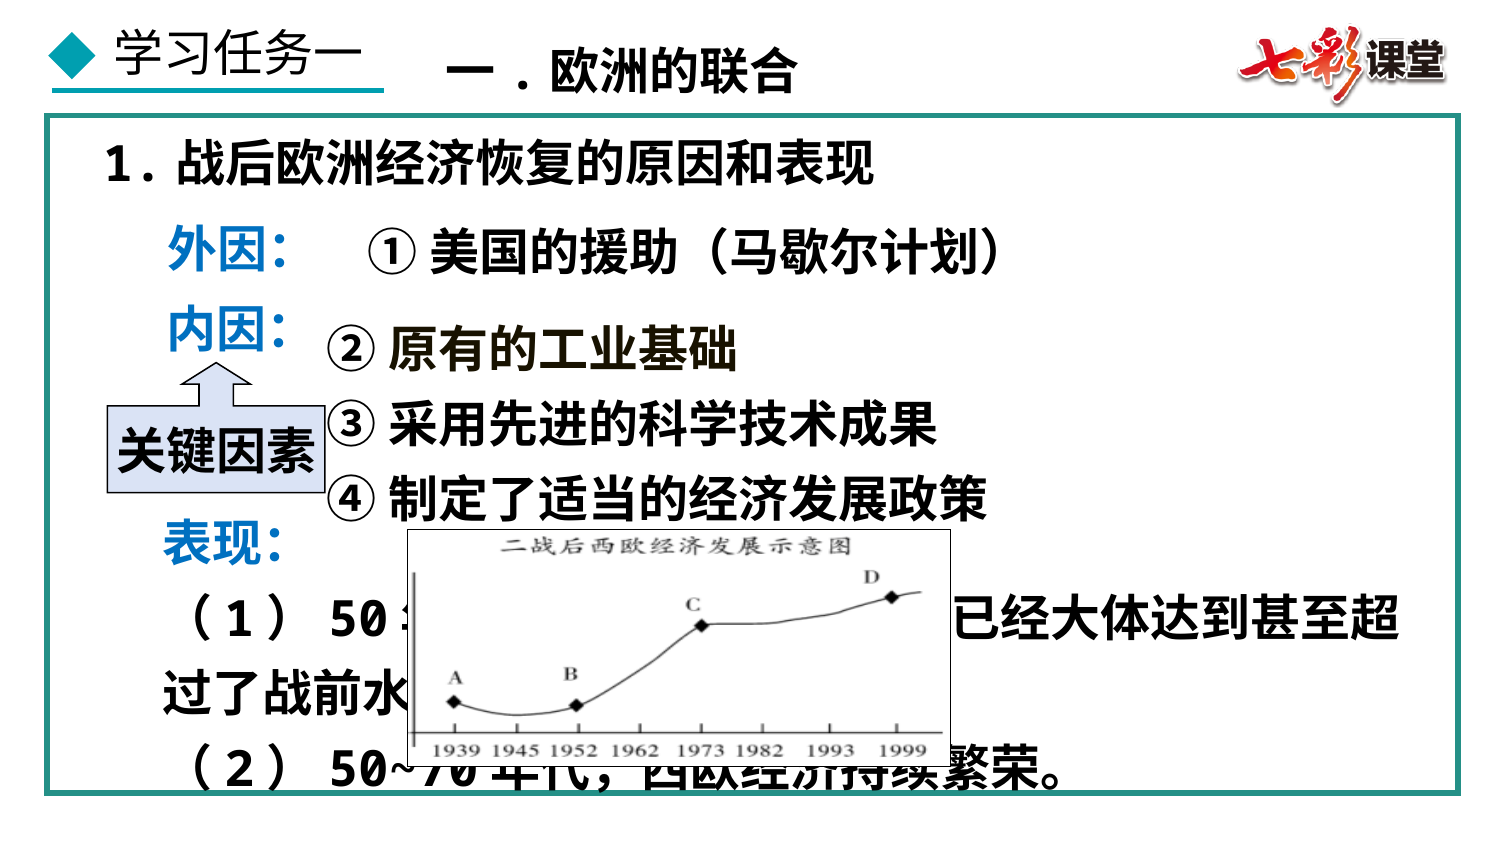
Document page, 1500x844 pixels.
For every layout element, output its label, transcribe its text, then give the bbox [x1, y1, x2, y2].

picture [406, 529, 952, 767]
text_box 内因： [162, 291, 322, 363]
text_box ①美国的援助（马歇尔计划） [352, 212, 1045, 288]
text_box 1.战后欧洲经济恢复的原因和表现 [88, 123, 1114, 199]
text_box 一.欧洲的联合 [431, 32, 869, 107]
text_box ②原有的工业基础 ③采用先进的科学技术成果 ④制定了适当的经济发展政策 [289, 294, 1198, 552]
text_box 关键因素 [107, 362, 325, 493]
text_box 外因： [159, 212, 325, 284]
text_box 表现： （1）50年代初，各国的工业生产已经大体达到甚至超过了战前水平； （2）50~70年代，西欧经济持续繁荣。 [147, 488, 1459, 804]
picture [1234, 20, 1451, 108]
